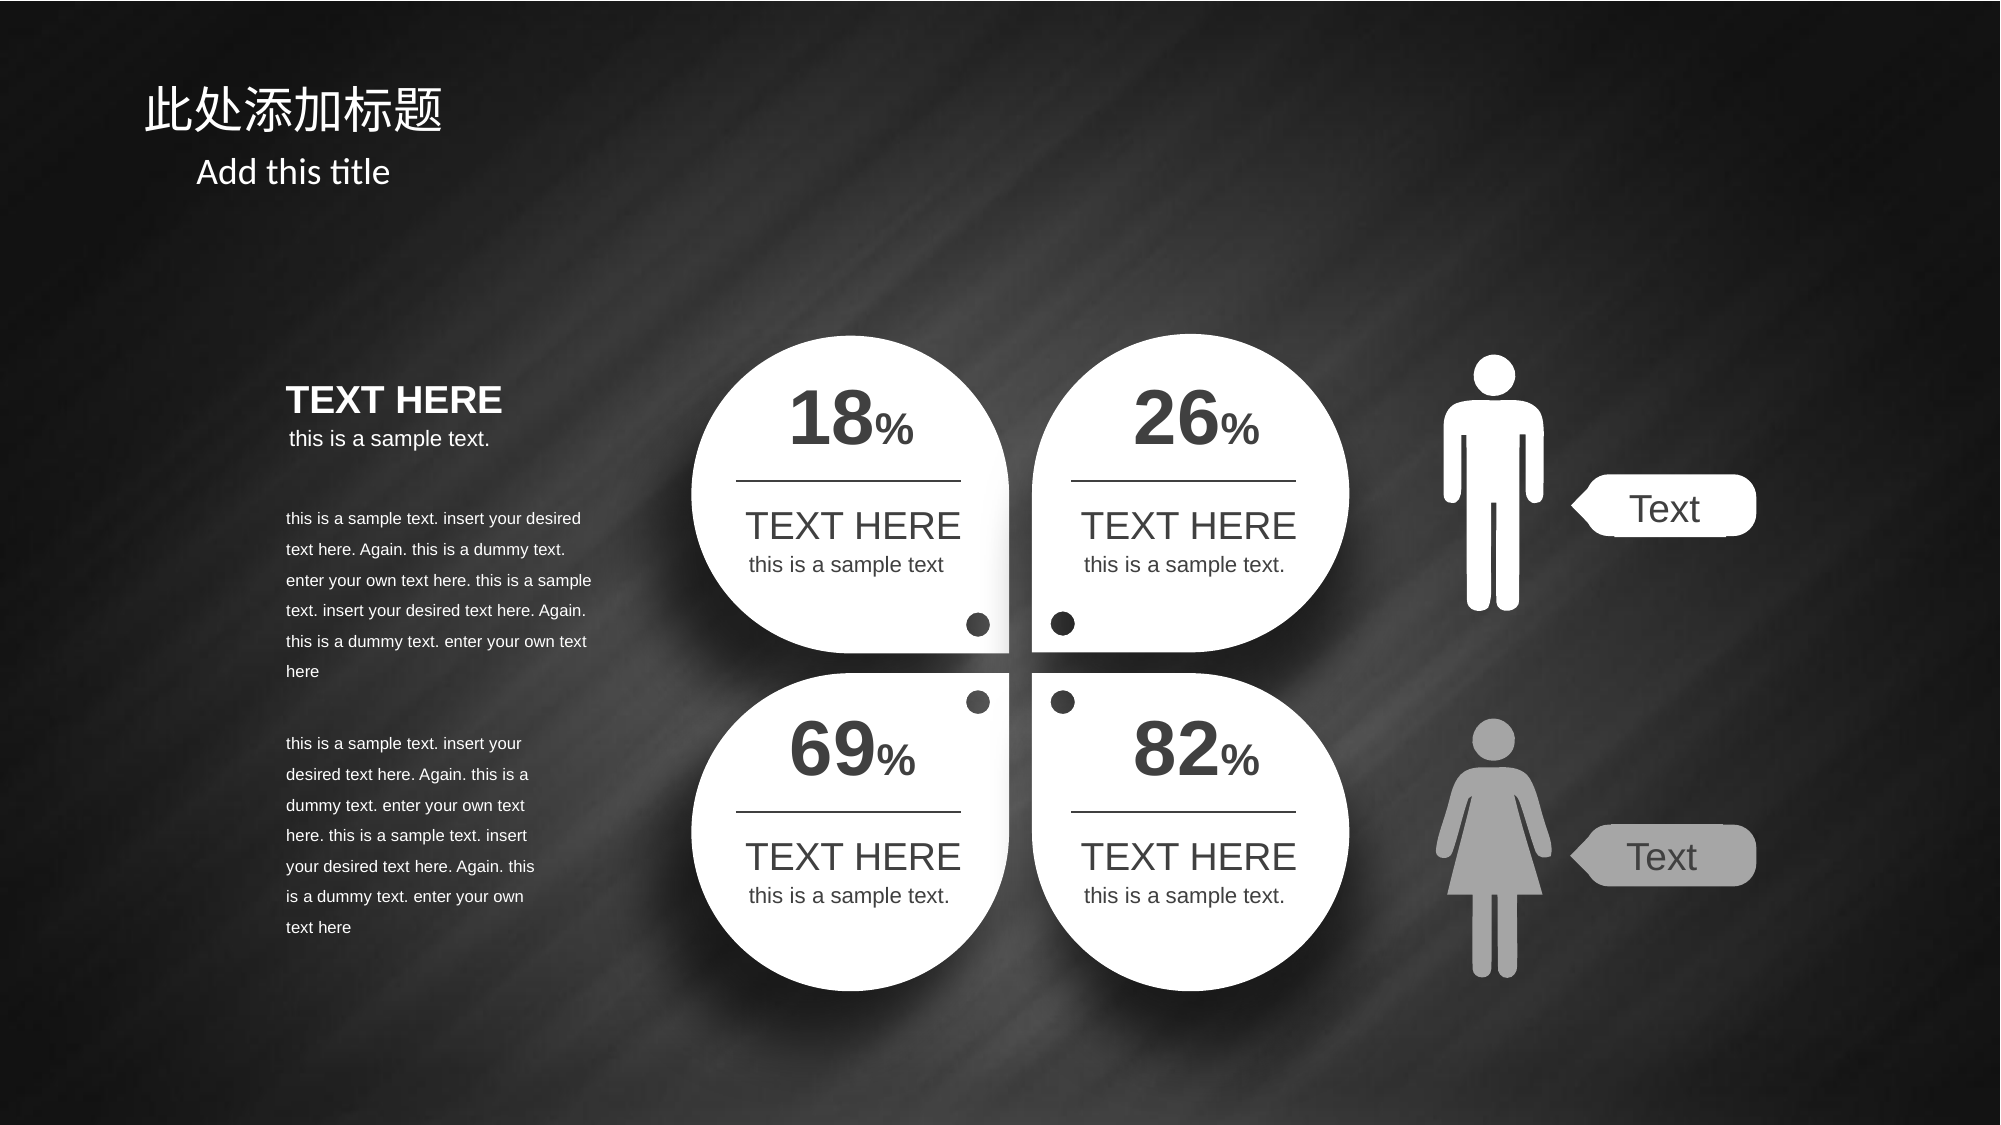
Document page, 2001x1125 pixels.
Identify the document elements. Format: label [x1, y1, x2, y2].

text_box [1435, 715, 1554, 981]
text_box [268, 366, 612, 952]
text_box [1570, 474, 1757, 538]
text_box [728, 812, 979, 916]
picture [0, 1, 2000, 1125]
text_box [1063, 481, 1315, 585]
text_box [1443, 350, 1544, 616]
text_box [728, 481, 979, 585]
text_box [1063, 812, 1315, 916]
text_box [1570, 824, 1757, 887]
